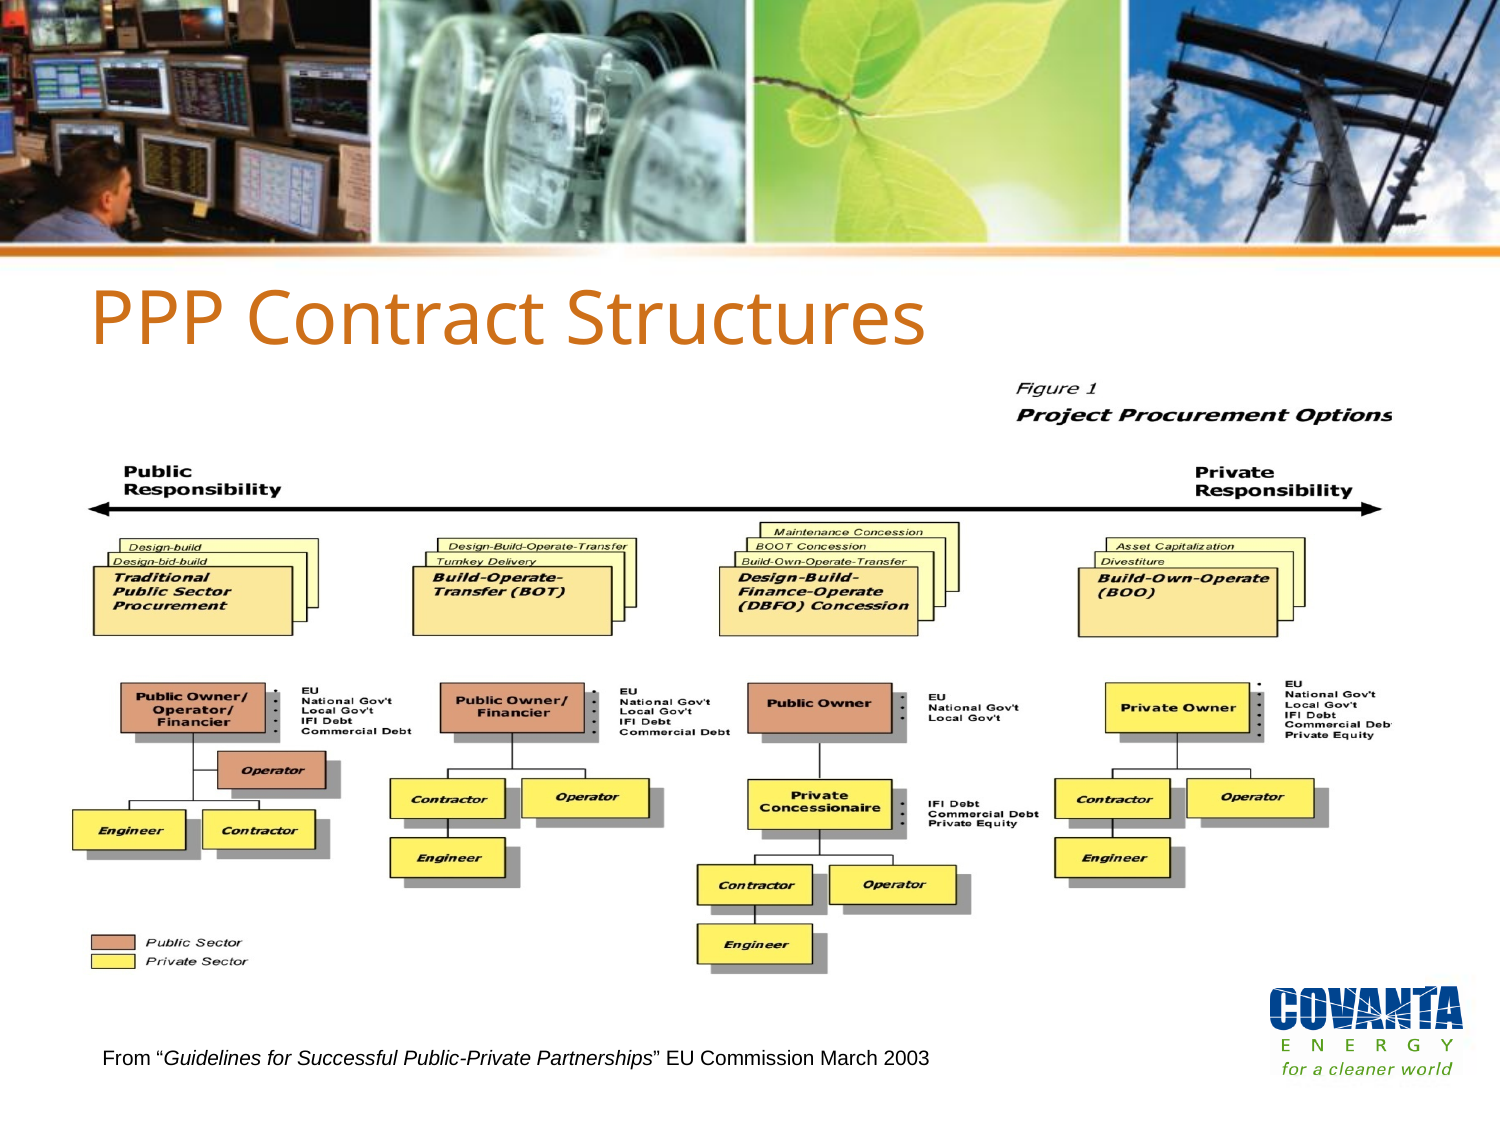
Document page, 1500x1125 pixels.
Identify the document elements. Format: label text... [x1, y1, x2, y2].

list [37, 374, 1426, 988]
title PPP Contract Structures [75, 262, 1425, 374]
picture [0, 0, 1500, 1125]
text_box From “Guidelines for Successful Public-Private Partnerships” EU Commission March 2003 [87, 1037, 975, 1078]
